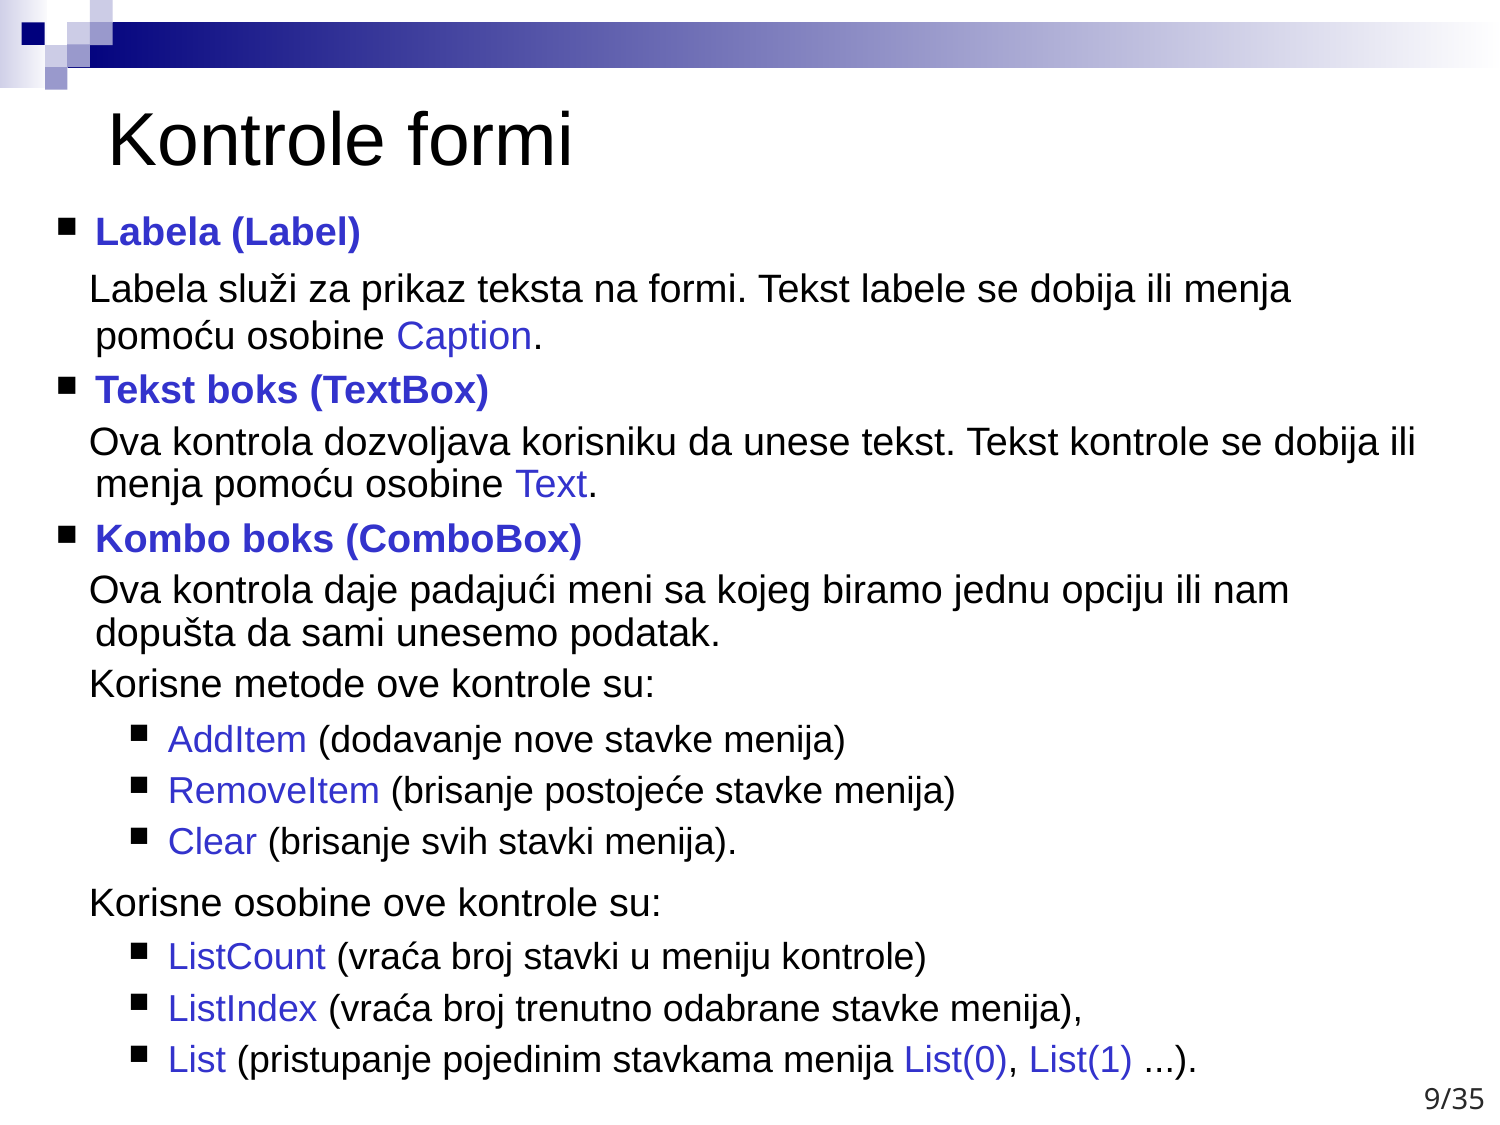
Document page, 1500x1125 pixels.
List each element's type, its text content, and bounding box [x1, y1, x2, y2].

list Labela (Label) Labela služi za prikaz teksta na formi. Tekst labele se dobija ili menja pomoću osobine Caption. Tekst boks (TextBox) Ova kontrola dozvoljava korisniku da unese tekst. Tekst kontrole se dobija ili menja pomoću osobine Text. Kombo boks (ComboBox) Ova kontrola daje padajući meni sa kojeg biramo jednu opciju ili nam dopušta da sami unesemo podatak. Korisne metode ove kontrole su: AddItem (dodavanje nove stavke menija) RemoveItem (brisanje postojeće stavke menija) Clear (brisanje svih stavki menija). Korisne osobine ove kontrole su: ListCount (vraća broj stavki u meniju kontrole) ListIndex (vraća broj trenutno odabrane stavke menija), List (pristupanje pojedinim stavkama menija List(0), List(1) ...). [46, 203, 1442, 1090]
title Kontrole formi [92, 75, 610, 197]
text_box 9/35 [1374, 1072, 1500, 1123]
